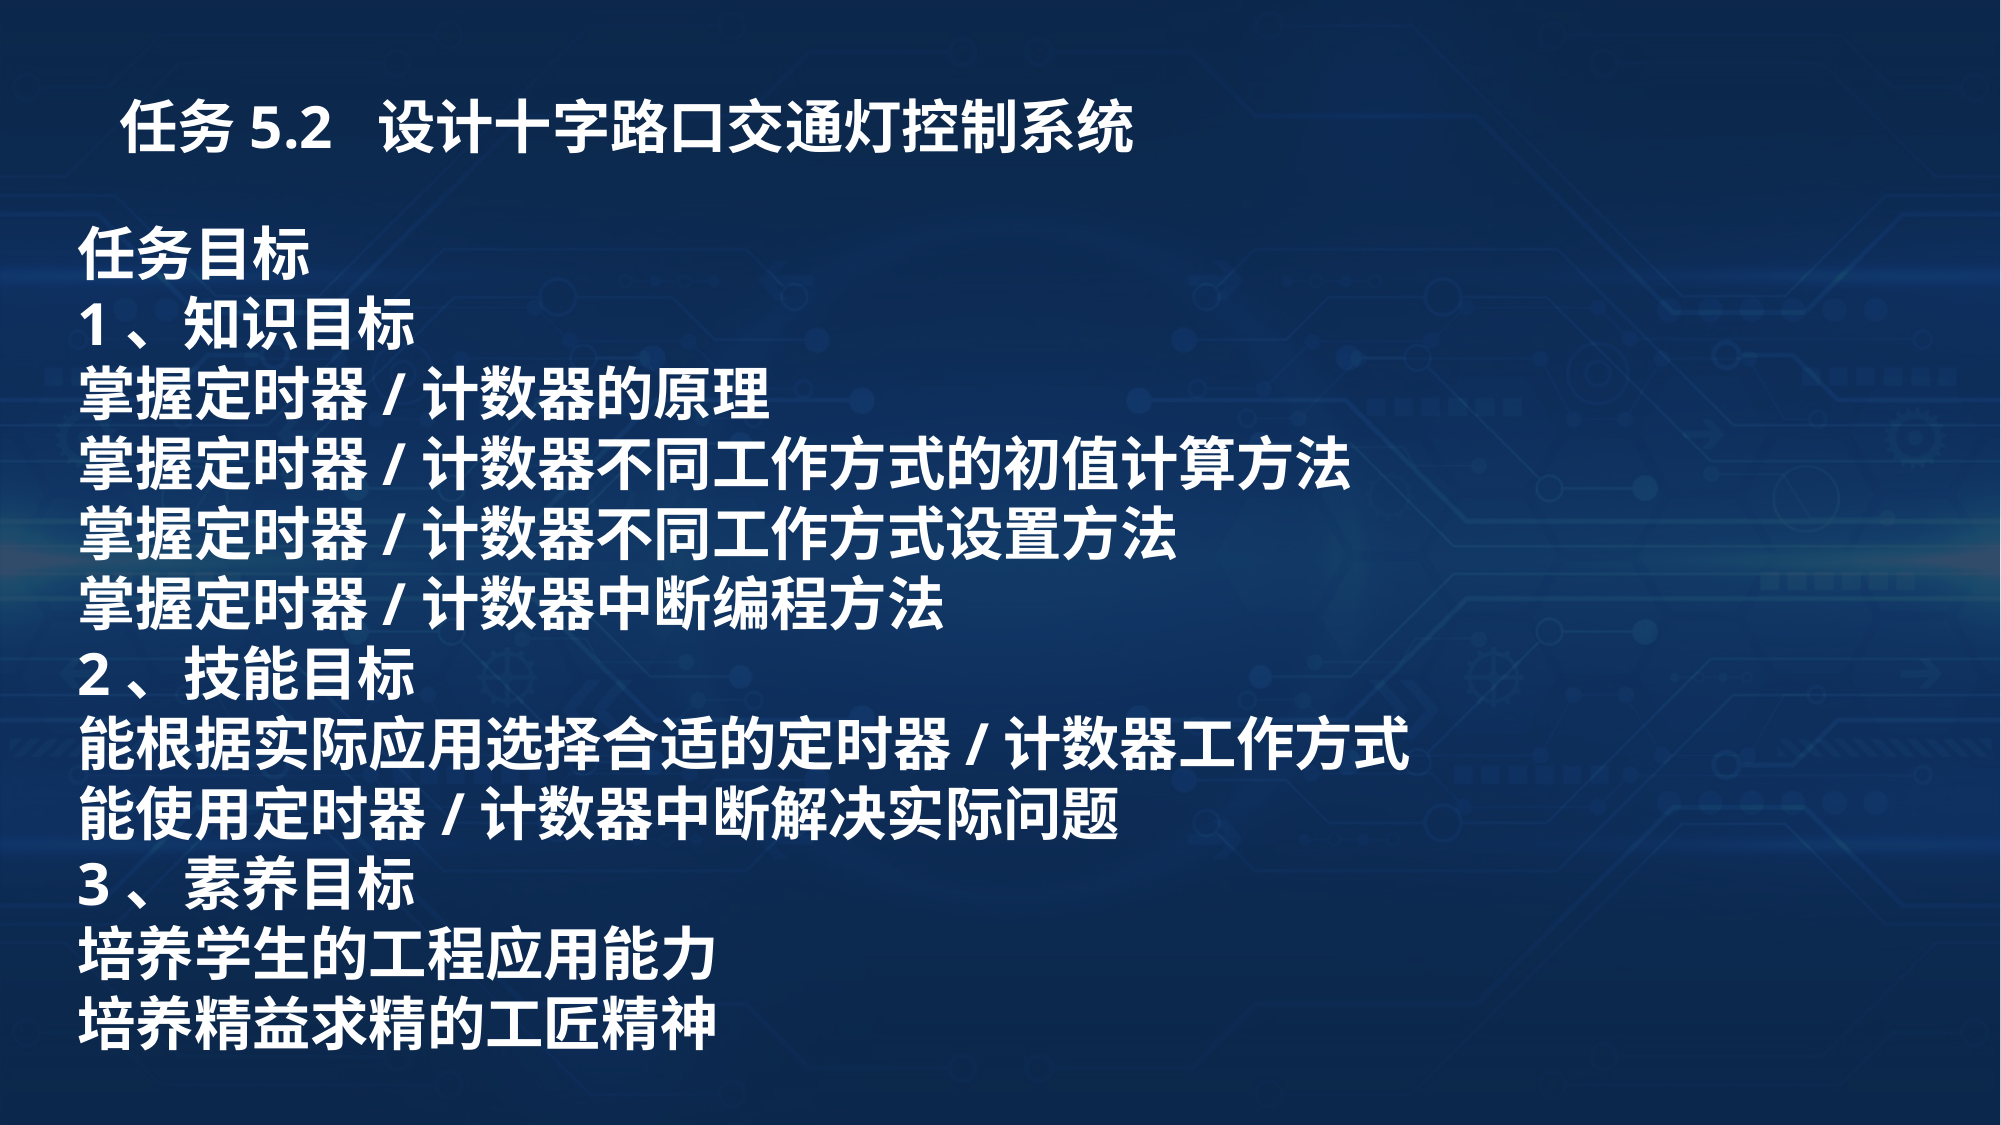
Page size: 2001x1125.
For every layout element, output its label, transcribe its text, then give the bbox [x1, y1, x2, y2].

text_box 任务5.2 设计十字路口交通灯控制系统 [104, 83, 1403, 169]
text_box 任务目标 1、知识目标 掌握定时器/计数器的原理 掌握定时器/计数器不同工作方式的初值计算方法 掌握定时器/计数器不同工作方式设置方法 掌握定时器/计数器中断编程方法 2、技能目标 能根据实际应用选择合适的定时器/计数器工作方式 能使用定时器/计数器中断解决实际问题 3、素养目标 培养学生的工程应用能力 培养精益求精的工匠精神 [62, 209, 1774, 1065]
